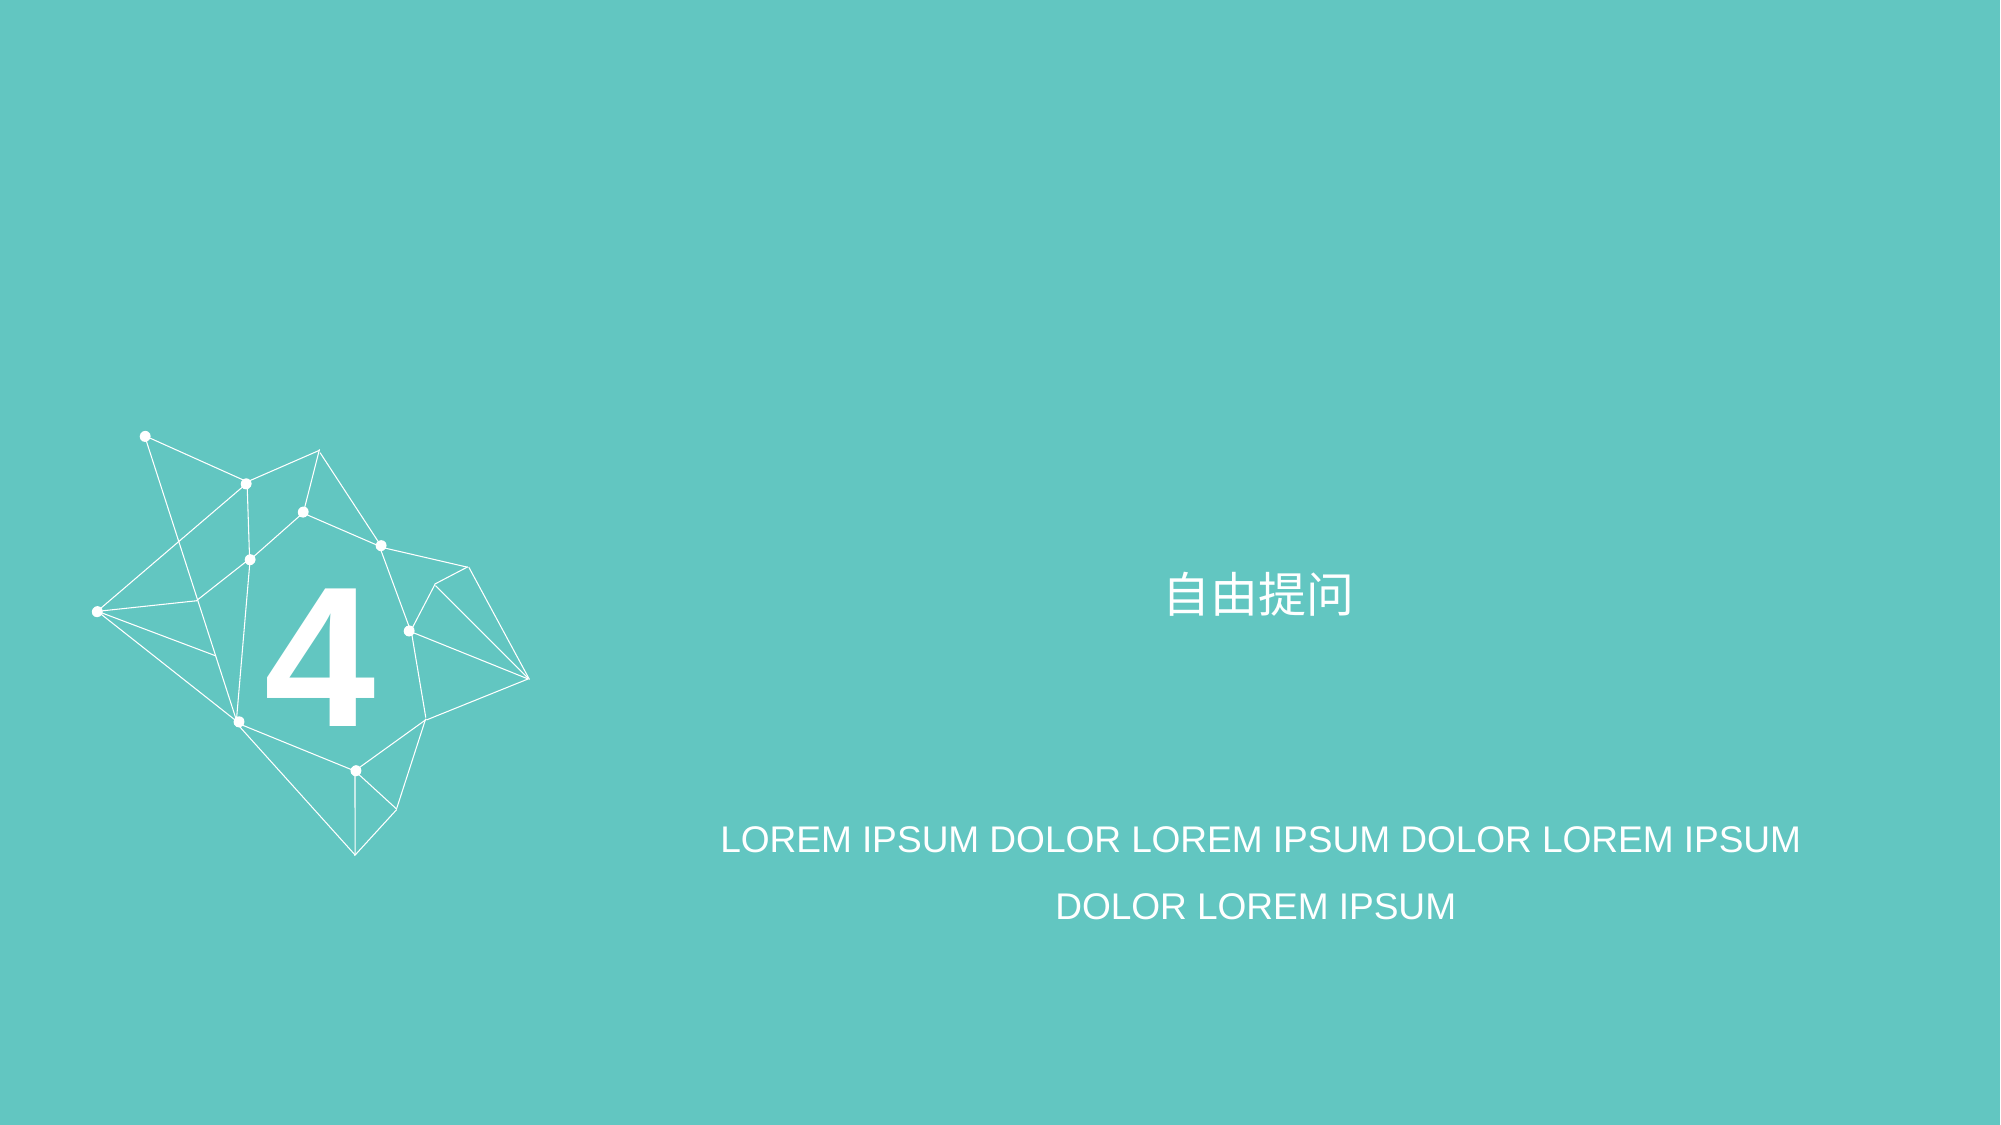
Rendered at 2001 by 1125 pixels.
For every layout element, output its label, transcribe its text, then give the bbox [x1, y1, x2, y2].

text_box 4 [249, 518, 414, 777]
title 自由提问 [699, 439, 1818, 777]
list LOREM IPSUM DOLOR LOREM IPSUM DOLOR LOREM IPSUM DOLOR LOREM IPSUM [704, 785, 1818, 936]
